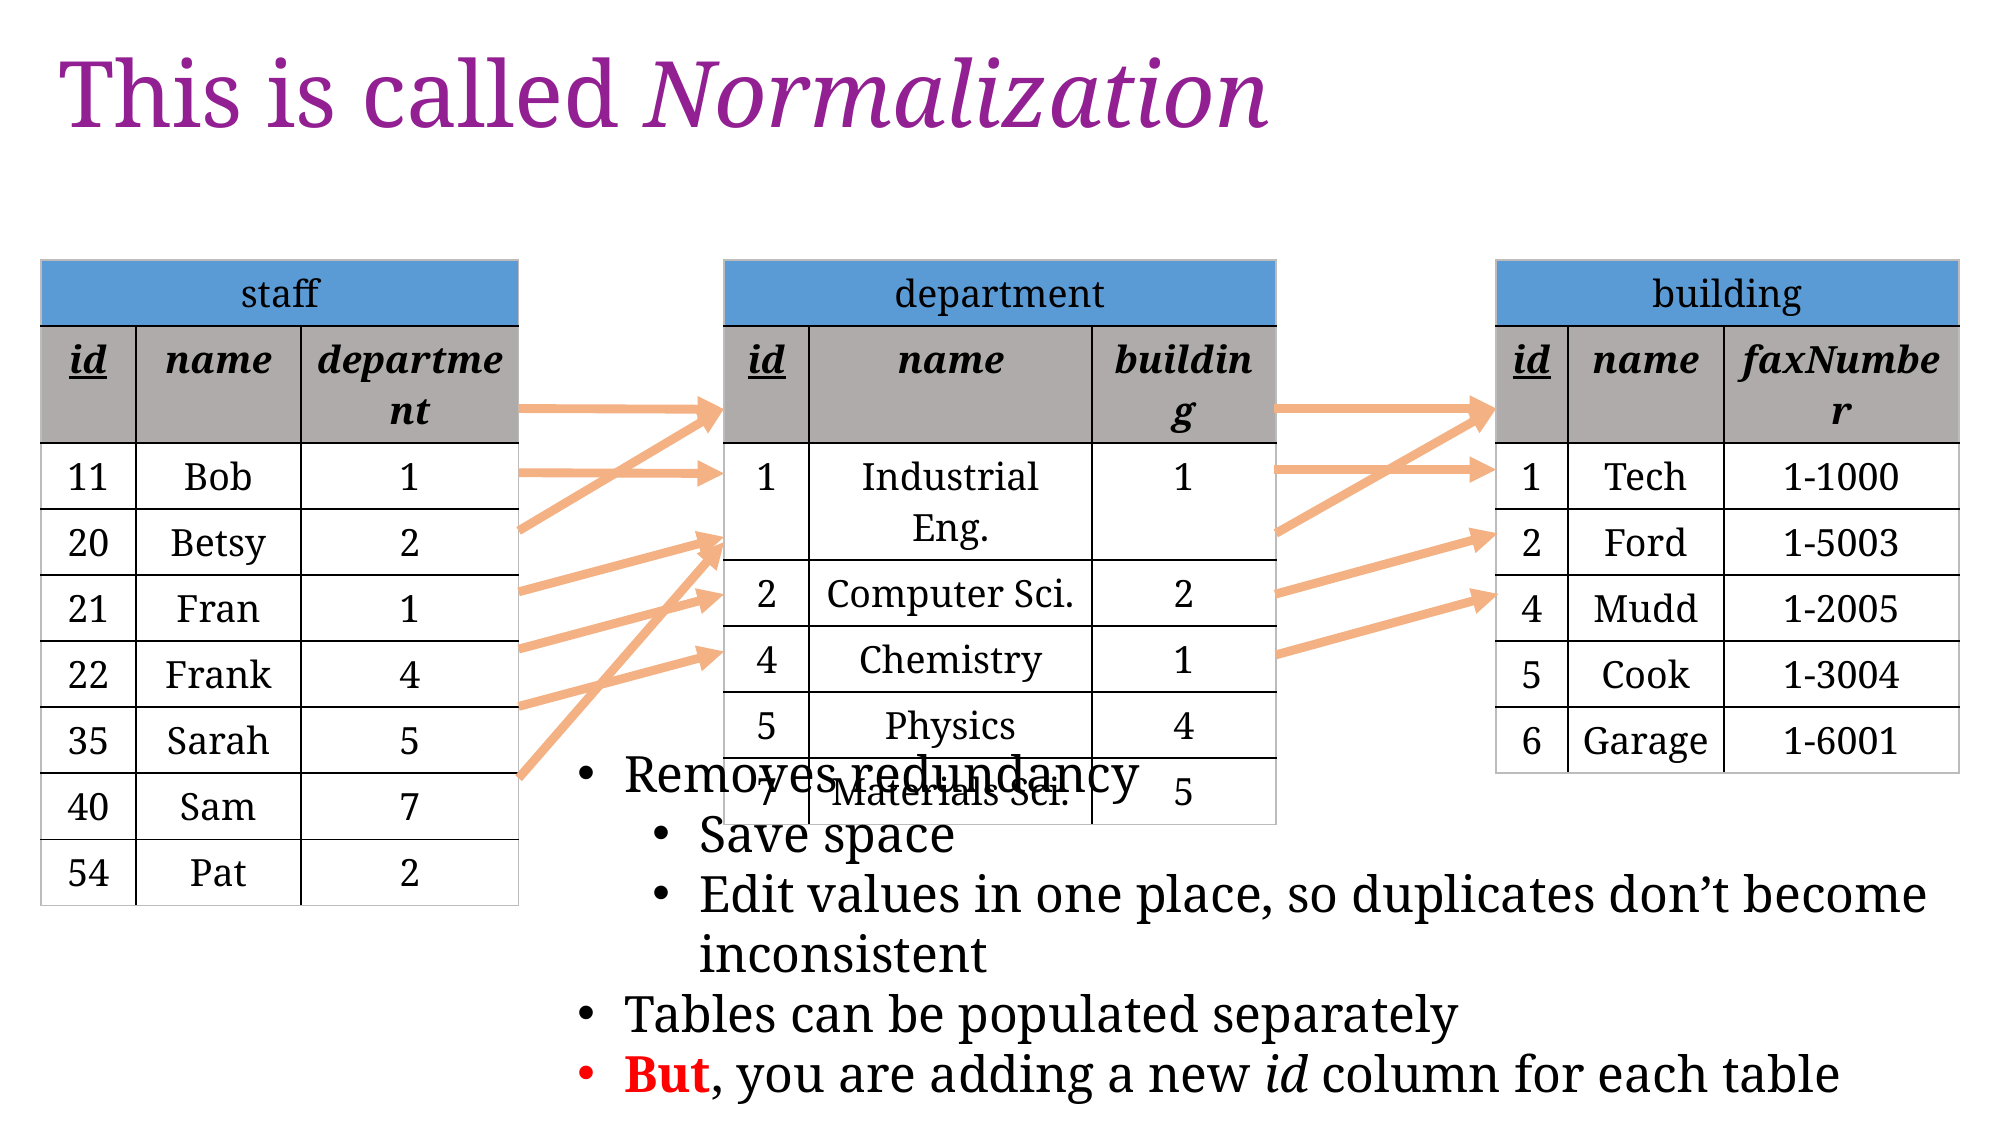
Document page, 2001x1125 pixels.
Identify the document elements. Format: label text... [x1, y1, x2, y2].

table_cell 1 [725, 444, 808, 559]
table_cell id [725, 327, 808, 442]
table_cell 1-2005 [1725, 576, 1958, 640]
table_cell 35 [42, 708, 135, 772]
table_cell 1 [1093, 627, 1275, 691]
table_cell id [42, 327, 135, 442]
table_cell Pat [137, 840, 300, 905]
table_cell Tech [1569, 444, 1723, 508]
table_cell 1-1000 [1725, 444, 1958, 508]
table_cell 20 [42, 510, 135, 574]
table_cell Physics [810, 693, 1091, 734]
table_cell 2 [302, 510, 518, 574]
table_cell 4 [1093, 693, 1275, 734]
table_cell department [302, 327, 518, 442]
table_cell Betsy [137, 510, 300, 574]
table_cell 1-5003 [1725, 510, 1958, 574]
table_cell 54 [42, 840, 135, 905]
table_cell Garage [1569, 708, 1723, 734]
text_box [1275, 533, 1498, 593]
table_cell Bob [137, 444, 300, 508]
table_cell 1 [302, 444, 518, 508]
table_cell faxNumber [1725, 327, 1958, 442]
table_cell Chemistry [810, 627, 1091, 691]
table_cell name [137, 327, 300, 442]
table_header building [1497, 261, 1958, 325]
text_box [1275, 593, 1499, 655]
table_cell 1 [302, 576, 518, 640]
table_cell 7 [302, 774, 518, 839]
text_box Removes redundancy Save space Edit values in one place, so duplicates don’t become inconsistent Tables can be populated separately But, you are adding a new id column for each table [562, 734, 1982, 1110]
table_cell Sarah [137, 708, 300, 772]
table_cell id [1497, 327, 1567, 442]
table_header department [725, 261, 1275, 325]
table_cell 5 [302, 708, 518, 772]
table_cell 4 [302, 642, 518, 706]
table_cell Mudd [1569, 576, 1723, 640]
table_cell Industrial Eng. [810, 444, 1091, 559]
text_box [1275, 408, 1497, 533]
table_cell 6 [1497, 708, 1567, 734]
title This is called Normalization [43, 25, 1953, 171]
table_cell 21 [42, 576, 135, 640]
table_cell 2 [1497, 510, 1567, 574]
table_cell Fran [137, 576, 300, 640]
table_cell name [1569, 327, 1723, 442]
table_cell name [810, 327, 1091, 442]
table_cell 1 [1093, 444, 1275, 559]
table_cell 1-3004 [1725, 642, 1958, 706]
table_cell building [1093, 327, 1275, 442]
table_cell 2 [725, 561, 808, 625]
table_cell Ford [1569, 510, 1723, 574]
table_cell 2 [302, 840, 518, 905]
table_cell 40 [42, 774, 135, 839]
table_header staff [42, 261, 518, 325]
table_cell 4 [1498, 576, 1567, 640]
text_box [518, 408, 725, 473]
table_cell 2 [1093, 561, 1275, 625]
table_cell 4 [725, 627, 808, 691]
table_cell Sam [137, 774, 300, 839]
table_cell Cook [1569, 642, 1723, 706]
table_cell Computer Sci. [810, 561, 1091, 625]
table_cell 11 [42, 444, 135, 508]
table_cell Frank [137, 642, 300, 706]
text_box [518, 473, 725, 779]
table_cell 1 [1497, 444, 1567, 508]
table_cell 5 [725, 693, 808, 734]
table_cell 1-6001 [1725, 708, 1958, 734]
table_cell 22 [42, 642, 135, 706]
table_cell 5 [1497, 642, 1567, 706]
